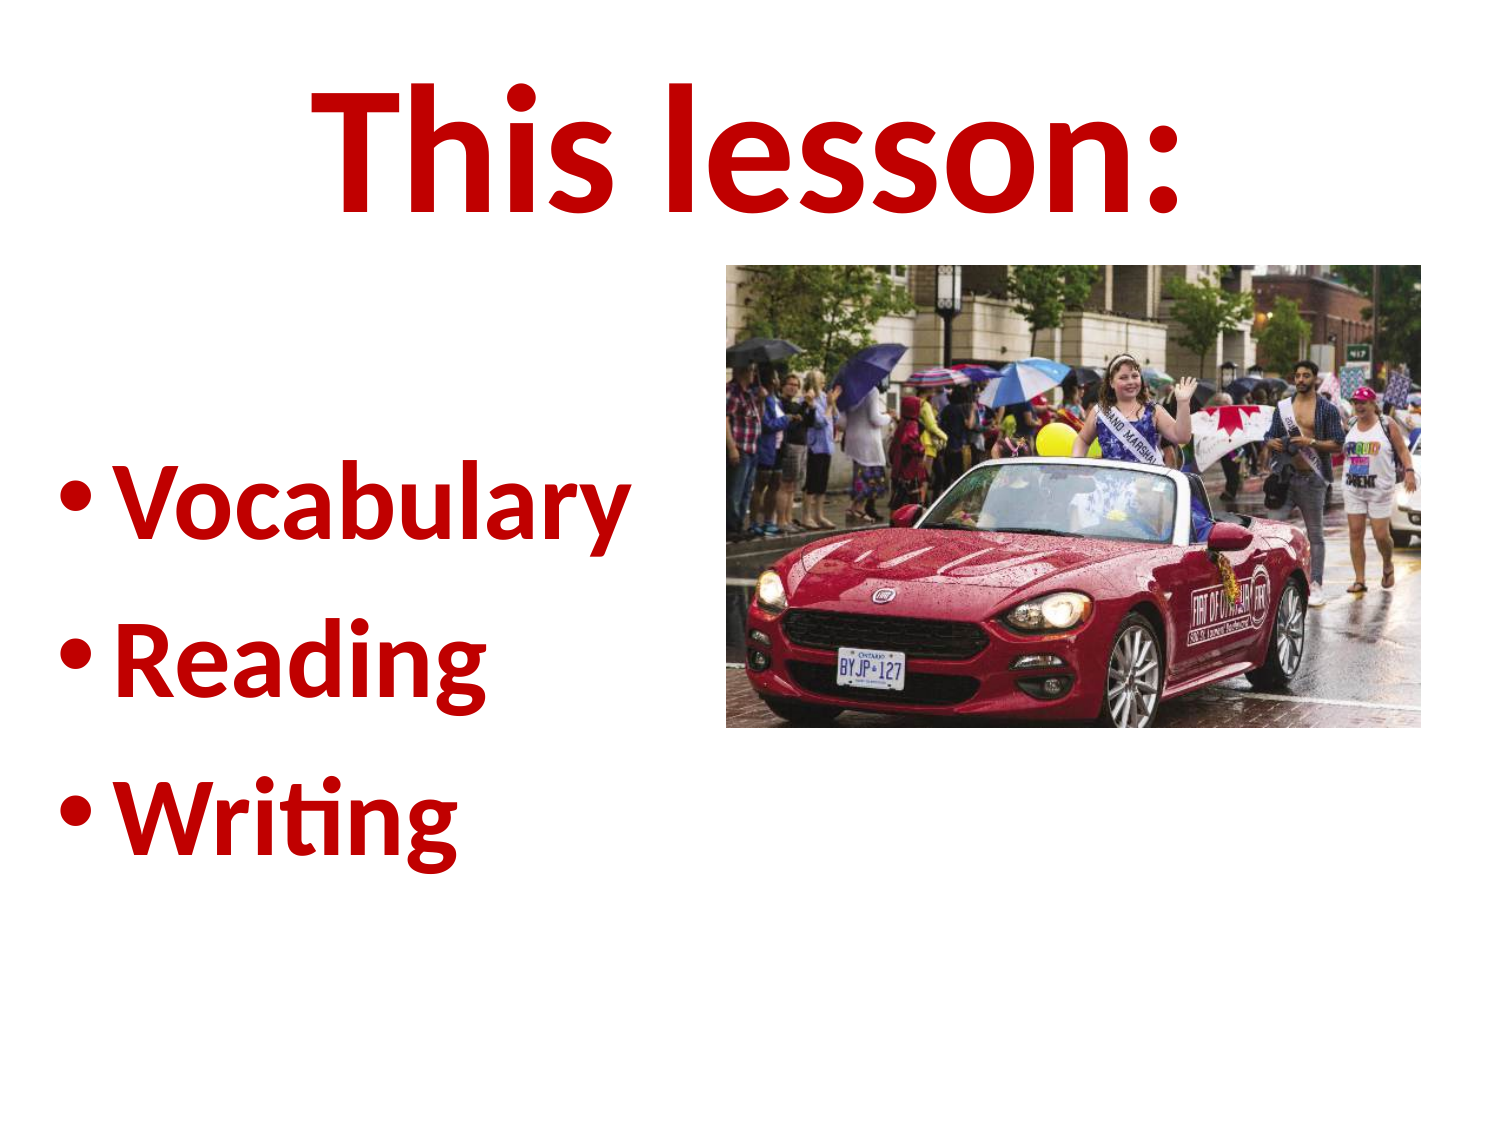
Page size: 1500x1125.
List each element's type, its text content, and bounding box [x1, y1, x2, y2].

title This lesson: [75, 45, 1425, 233]
picture [726, 265, 1421, 729]
list Vocabulary Reading Writing [41, 262, 1465, 1083]
